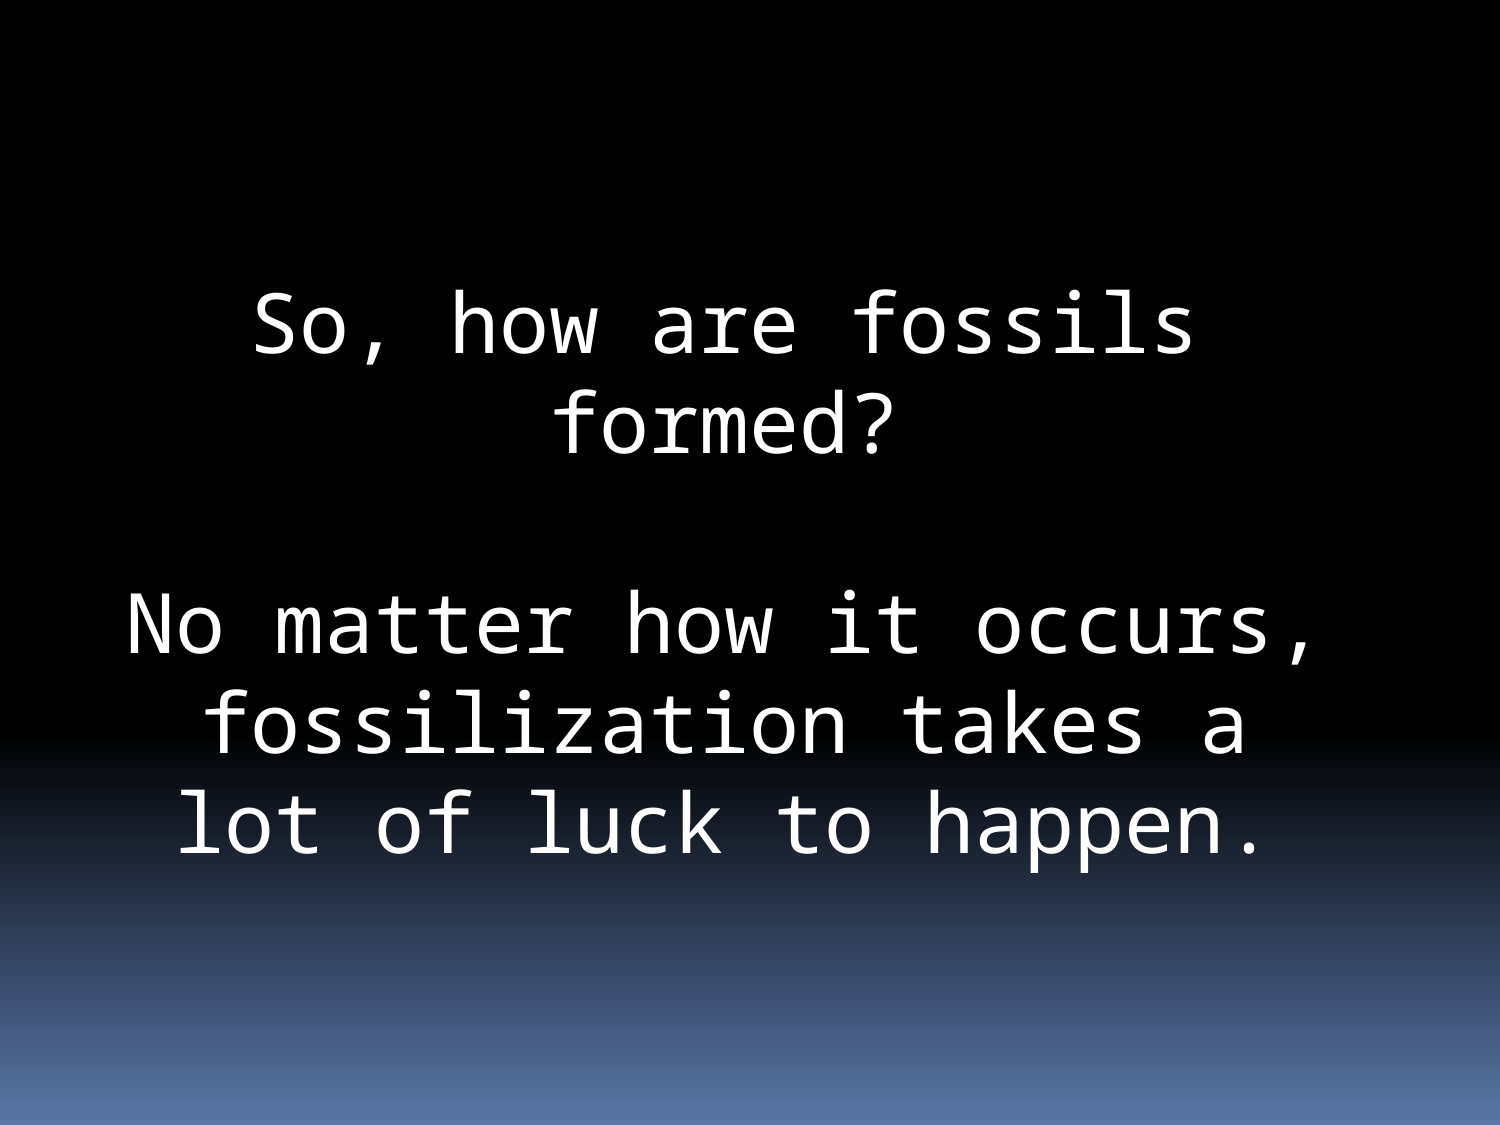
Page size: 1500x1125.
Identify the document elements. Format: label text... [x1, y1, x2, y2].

text_box So, how are fossils formed? No matter how it occurs, fossilization takes a lot of luck to happen. [87, 262, 1363, 878]
